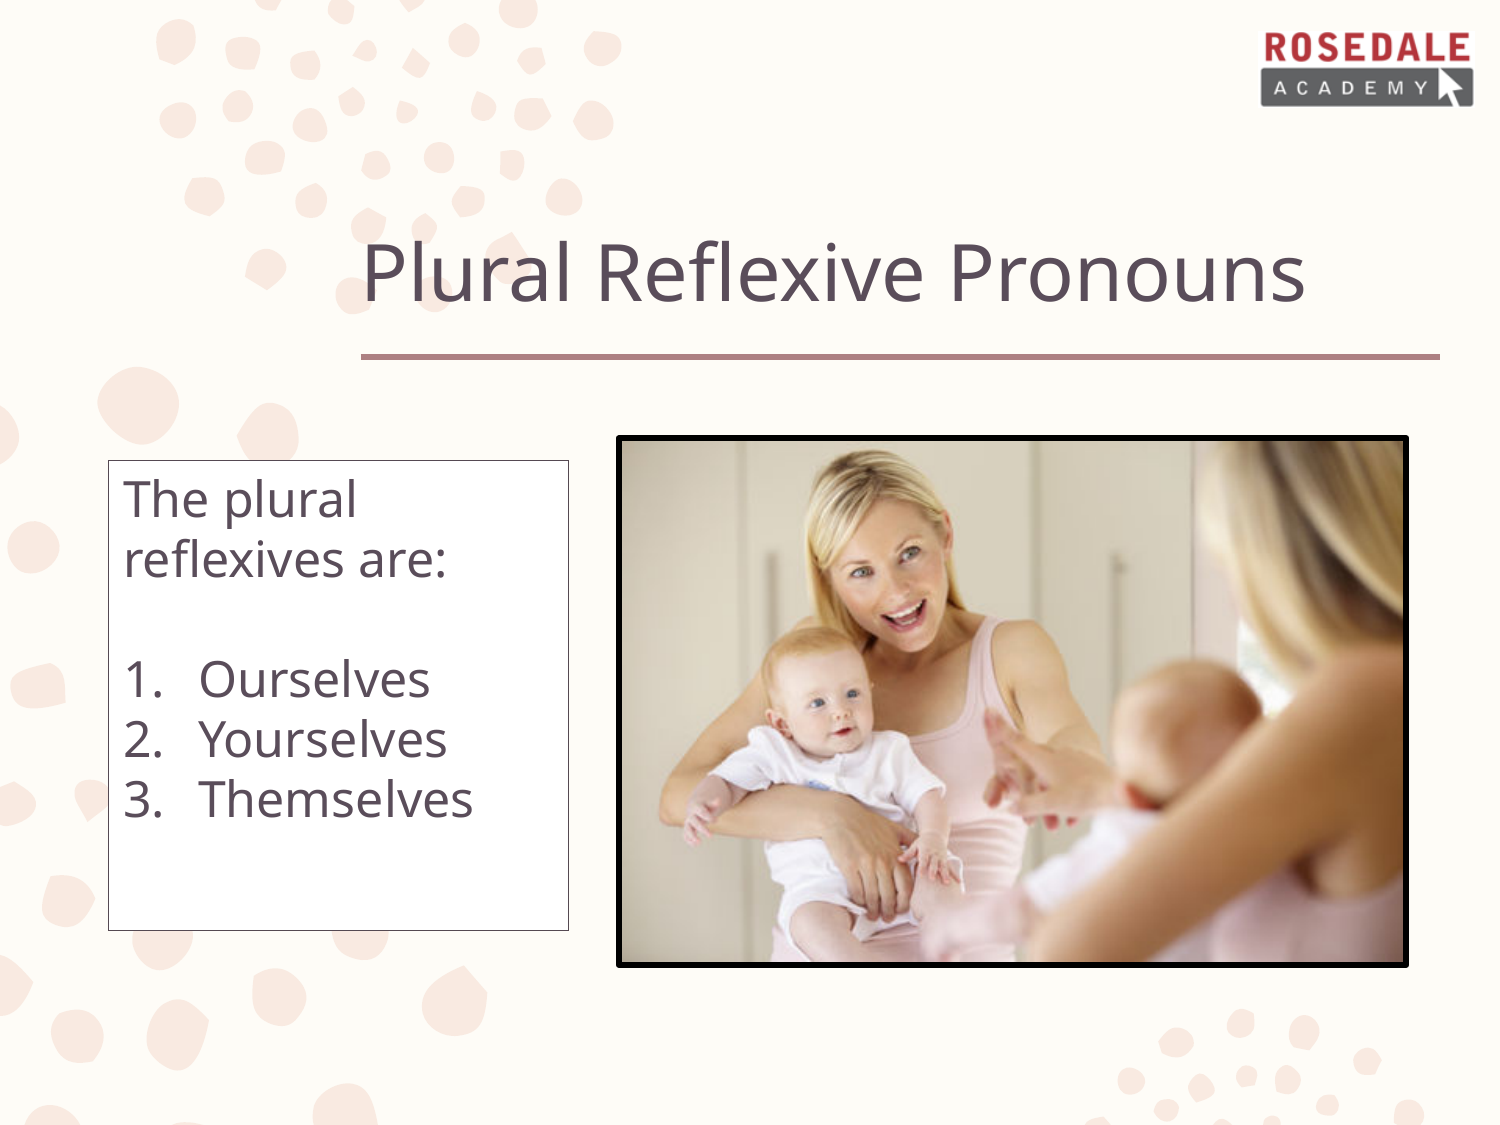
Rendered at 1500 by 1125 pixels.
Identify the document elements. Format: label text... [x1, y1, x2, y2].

picture [1258, 31, 1475, 109]
list The plural reflexives are: Ourselves Yourselves Themselves [108, 460, 569, 931]
picture [621, 441, 1404, 962]
title Plural Reflexive Pronouns [345, 219, 1440, 350]
